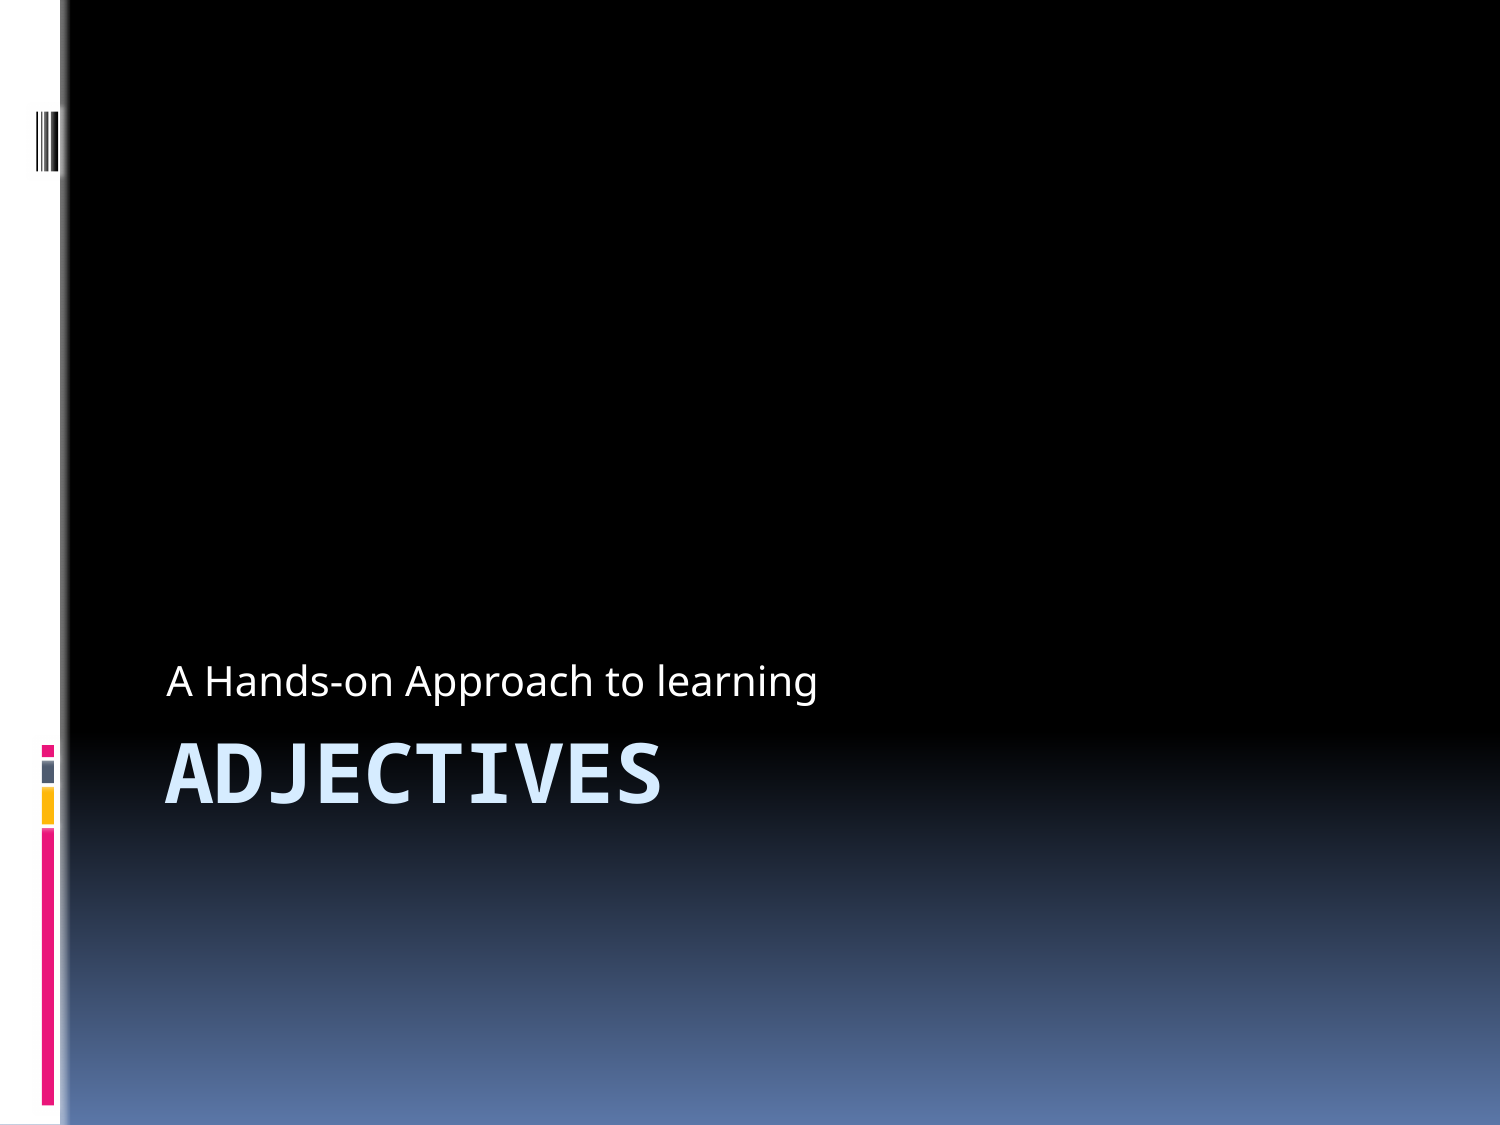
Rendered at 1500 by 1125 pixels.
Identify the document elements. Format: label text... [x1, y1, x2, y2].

subtitle A Hands-on Approach to learning [150, 464, 1425, 713]
title Adjectives [150, 713, 1425, 1037]
